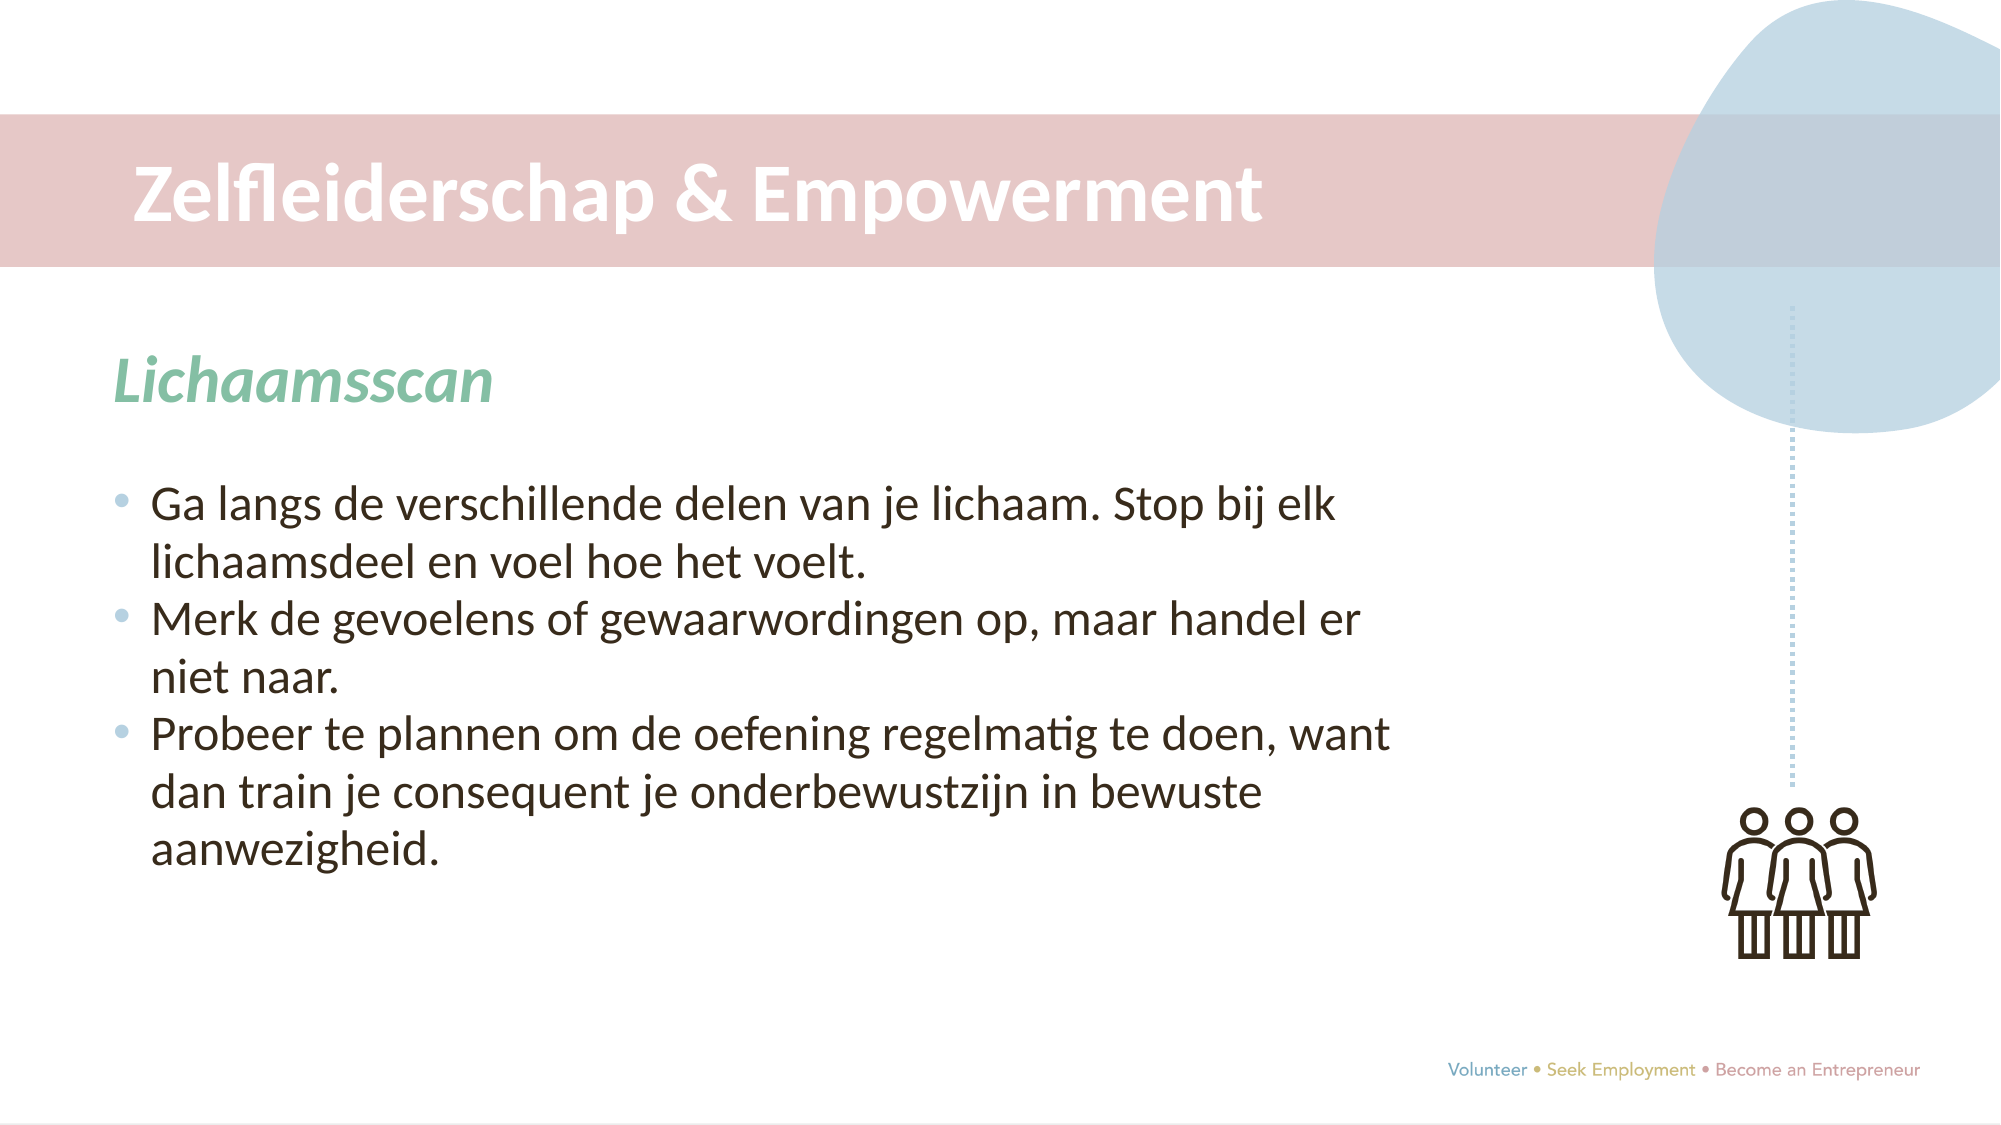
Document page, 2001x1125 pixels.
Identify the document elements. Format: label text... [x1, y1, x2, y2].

text_box Zelfleiderschap & Empowerment [99, 147, 1312, 290]
picture [1709, 793, 1889, 973]
text_box Lichaamsscan Ga langs de verschillende delen van je lichaam. Stop bij elk lichaamsdeel en voel hoe het voelt. Merk de gevoelens of gewaarwordingen op, maar handel er niet naar. Probeer te plannen om de oefening regelmatig te doen, want dan train je consequent je onderbewustzijn in bewuste aanwezigheid. [98, 350, 1428, 975]
picture [1418, 1046, 1971, 1103]
text_box [0, 113, 1699, 268]
text_box [1653, 0, 2000, 434]
